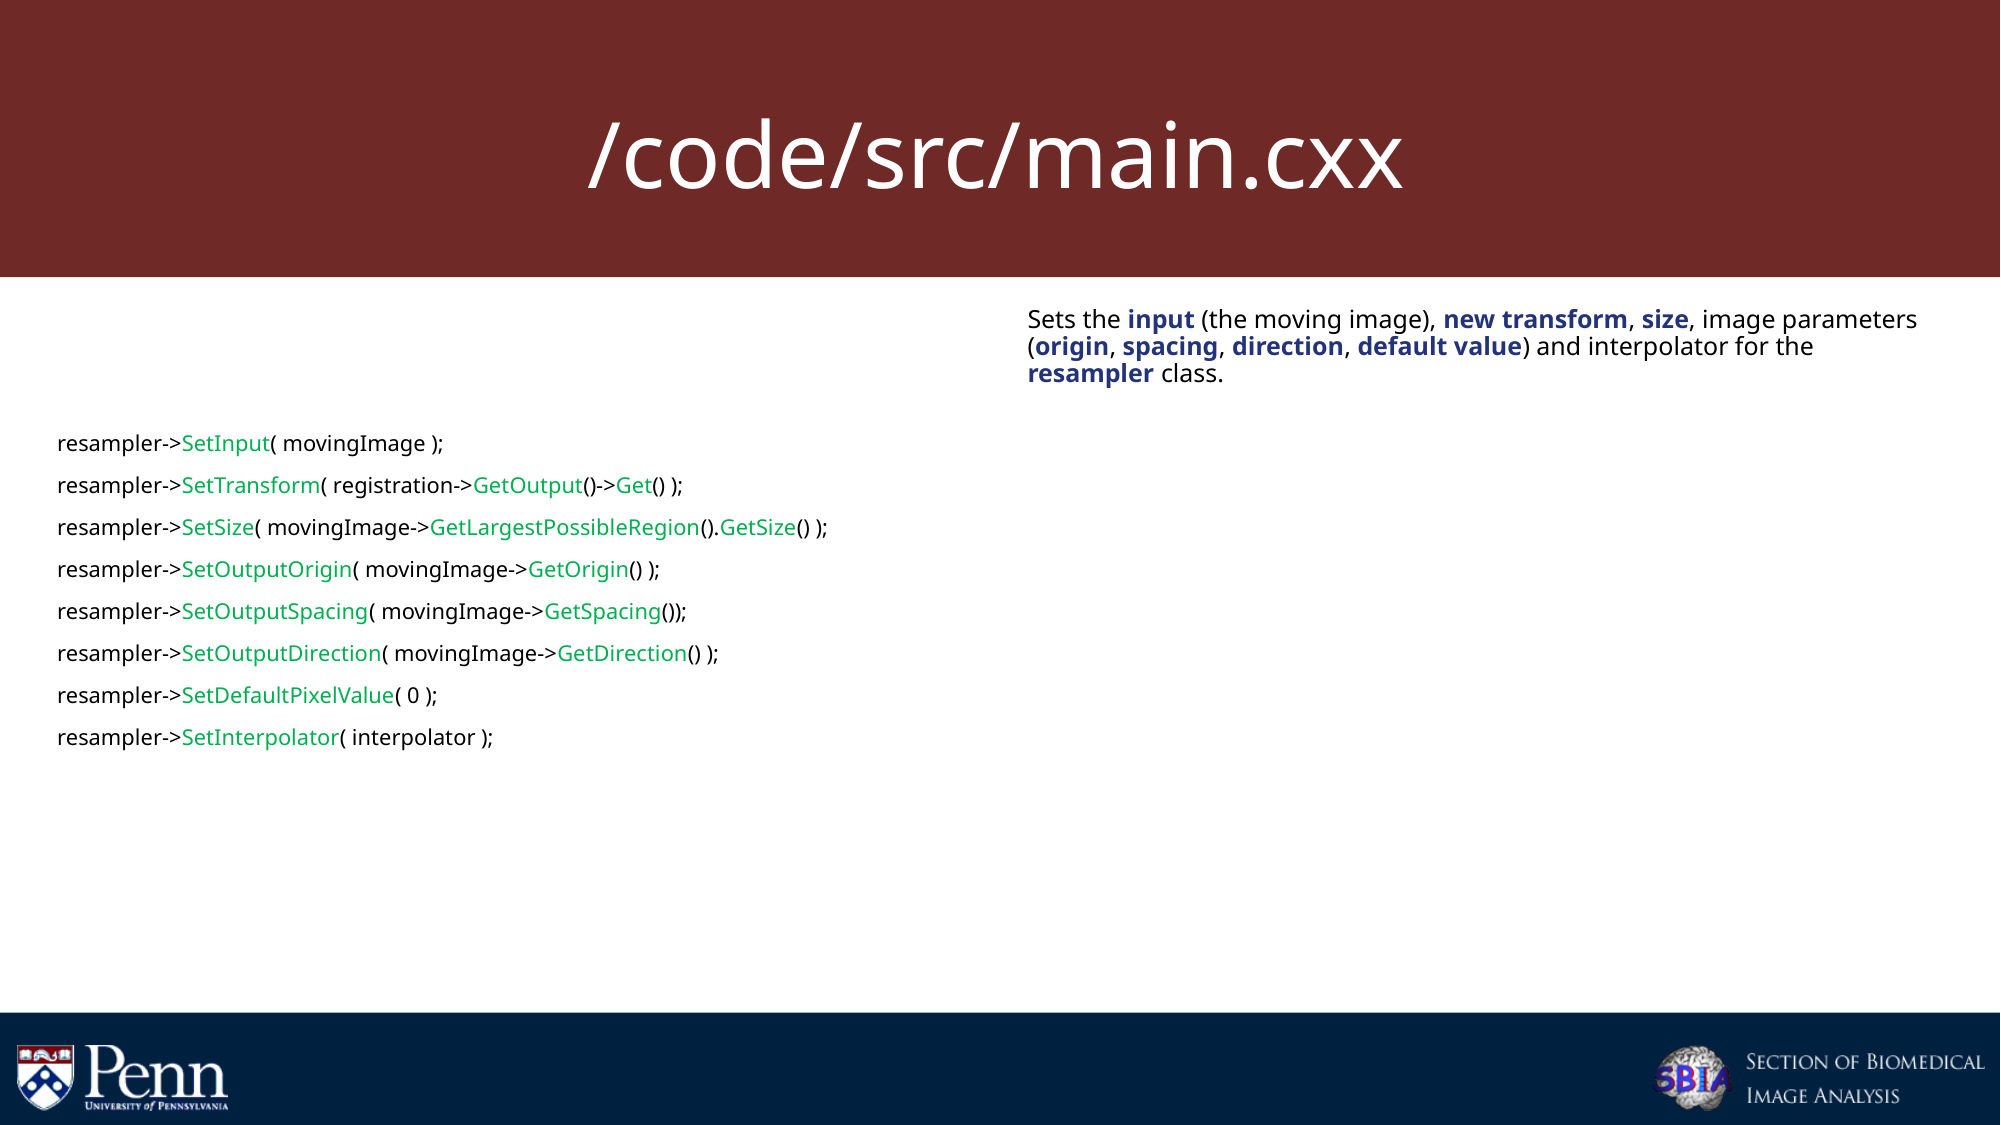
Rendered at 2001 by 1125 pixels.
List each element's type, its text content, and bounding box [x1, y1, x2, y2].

list typedef itk::ResampleImageFilter< TImageType, TImageType > ResampleFilterType; typename ResampleFilterType::Pointer resampler = ResampleFilterType::New(); resampler->SetInput( movingImage ); resampler->SetTransform( registration->GetOutput()->Get() ); resampler->SetSize( movingImage->GetLargestPossibleRegion().GetSize() ); resampler->SetOutputOrigin( movingImage->GetOrigin() ); resampler->SetOutputSpacing( movingImage->GetSpacing()); resampler->SetOutputDirection( movingImage->GetDirection() ); resampler->SetDefaultPixelValue( 0 ); resampler->SetInterpolator( interpolator ); resampler->Update(); typedef itk::ImageFileWriter< TImageType > WriterType; typename WriterType::Pointer writer = WriterType::New(); writer->SetFileName( outputFileName ); writer->SetInput( resampler->GetOutput() ); writer->Update(); [42, 299, 988, 1014]
title /code/src/main.cxx [42, 43, 1952, 275]
picture [17, 1045, 228, 1111]
list Sets the input (the moving image), new transform, size, image parameters (origin, spacing, direction, default value) and interpolator for the resampler class. [1012, 299, 1952, 1014]
picture [1652, 1044, 1985, 1112]
